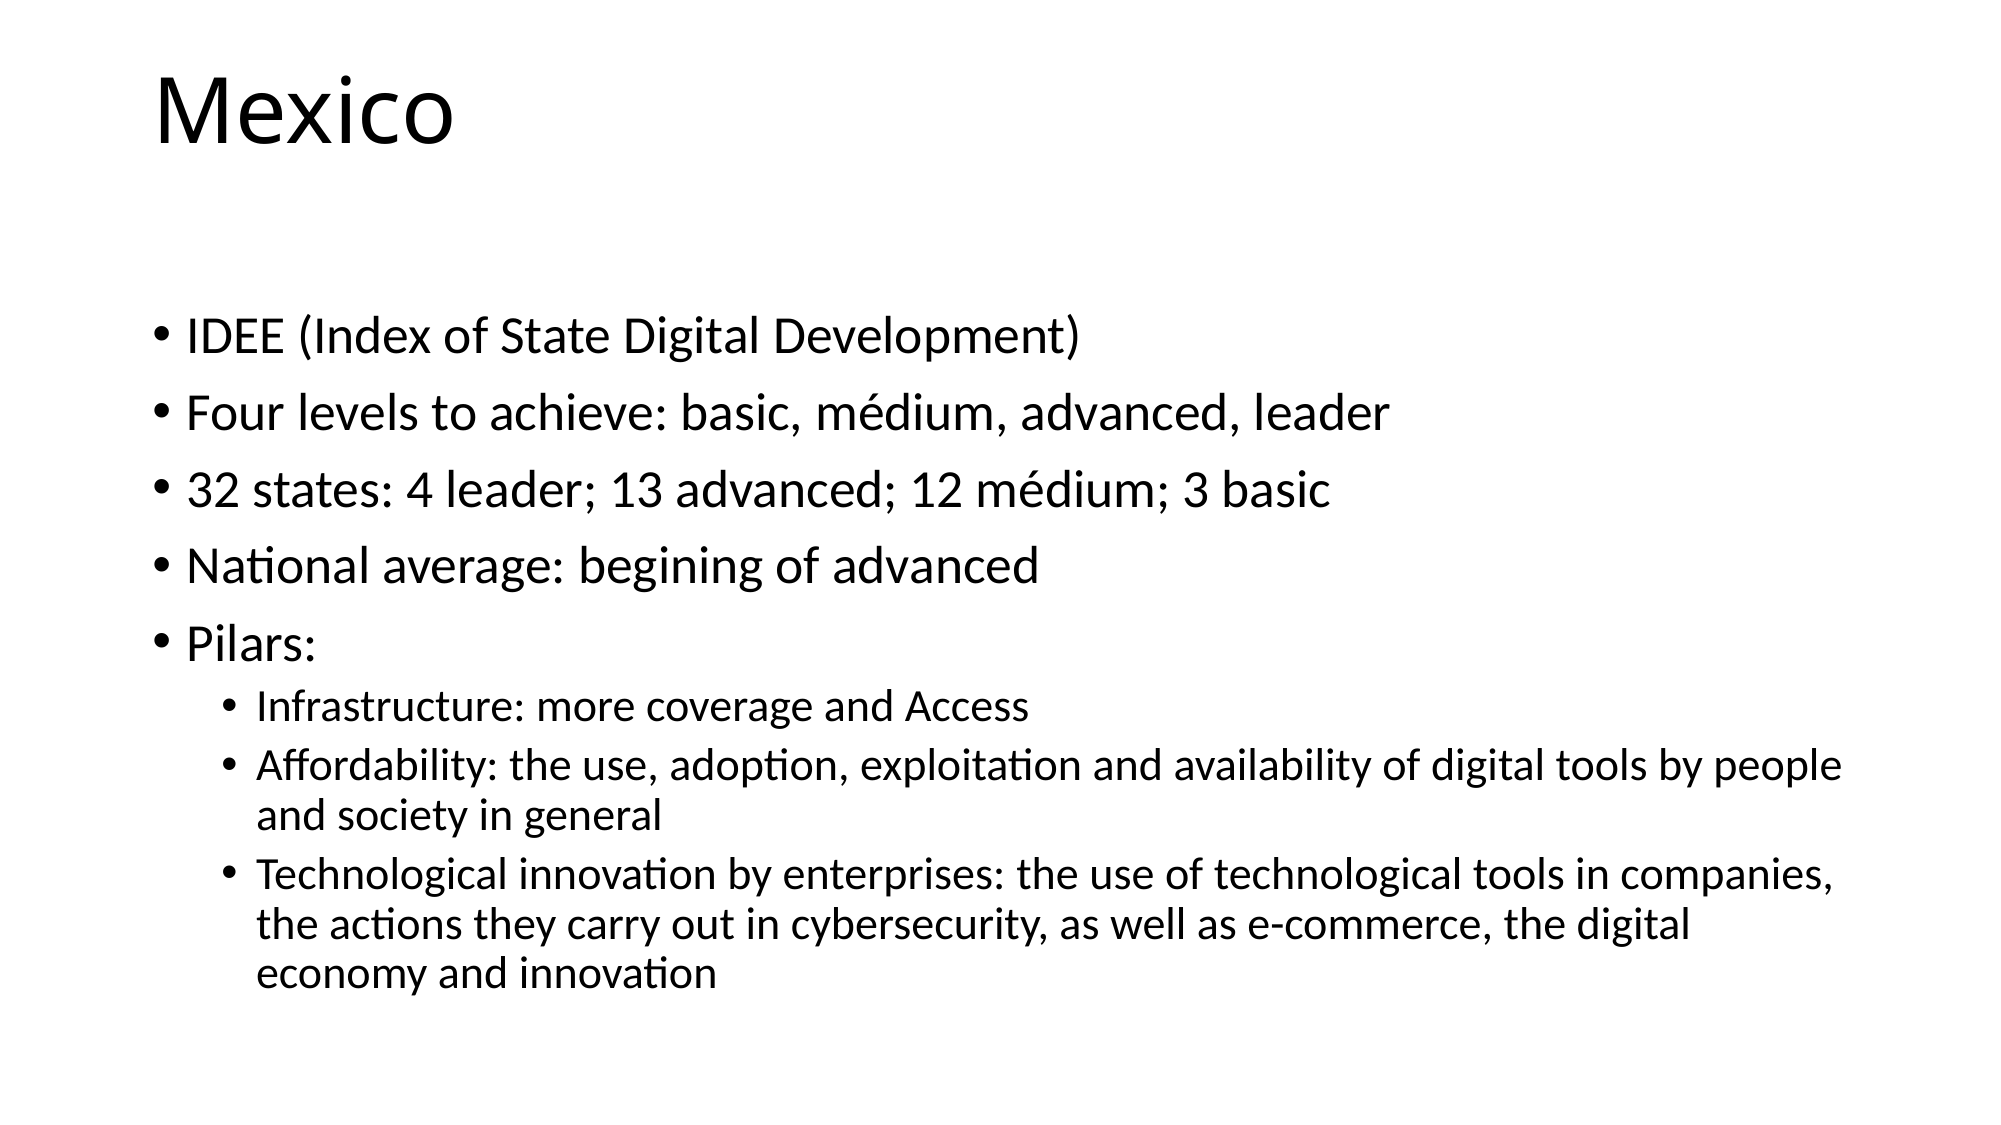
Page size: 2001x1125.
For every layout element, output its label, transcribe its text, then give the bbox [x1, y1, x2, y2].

list IDEE (Index of State Digital Development) Four levels to achieve: basic, médium, advanced, leader 32 states: 4 leader; 13 advanced; 12 médium; 3 basic National average: begining of advanced Pilars: Infrastructure: more coverage and Access Affordability: the use, adoption, exploitation and availability of digital tools by people and society in general Technological innovation by enterprises: the use of technological tools in companies, the actions they carry out in cybersecurity, as well as e-commerce, the digital economy and innovation [137, 299, 1863, 1014]
title Mexico [137, 59, 1863, 278]
